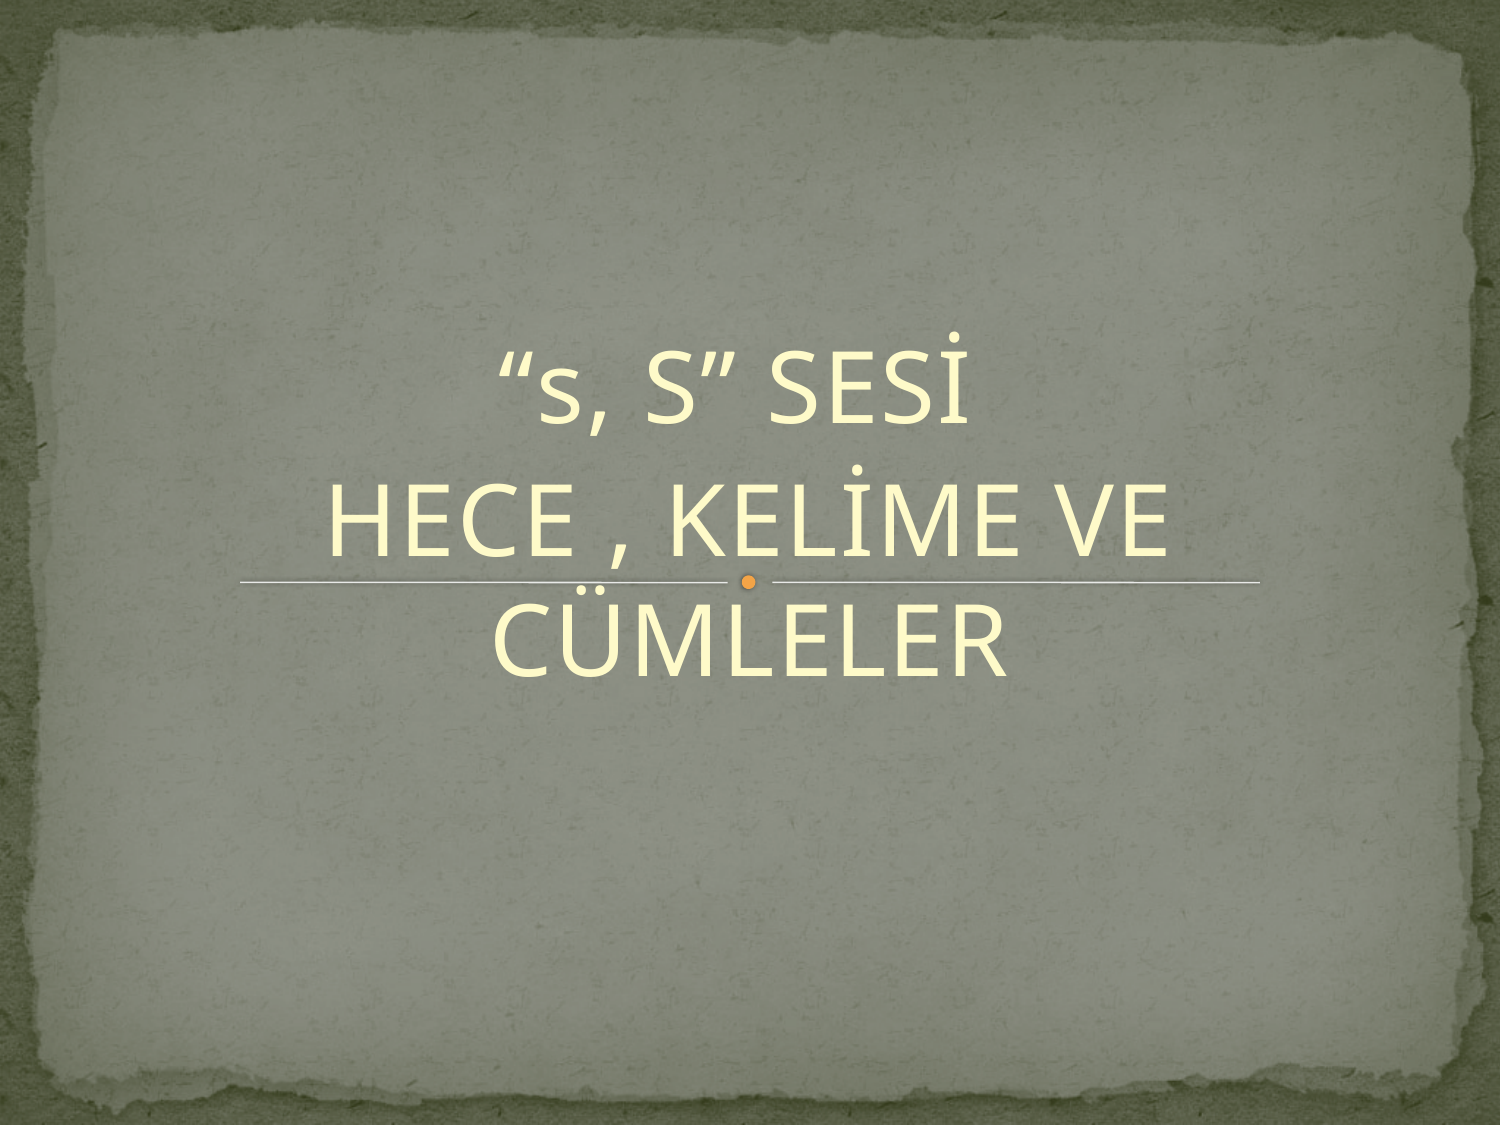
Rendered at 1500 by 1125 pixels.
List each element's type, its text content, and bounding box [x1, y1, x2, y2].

subtitle “s, S” SESİ HECE , KELİME VE CÜMLELER [105, 316, 1394, 739]
